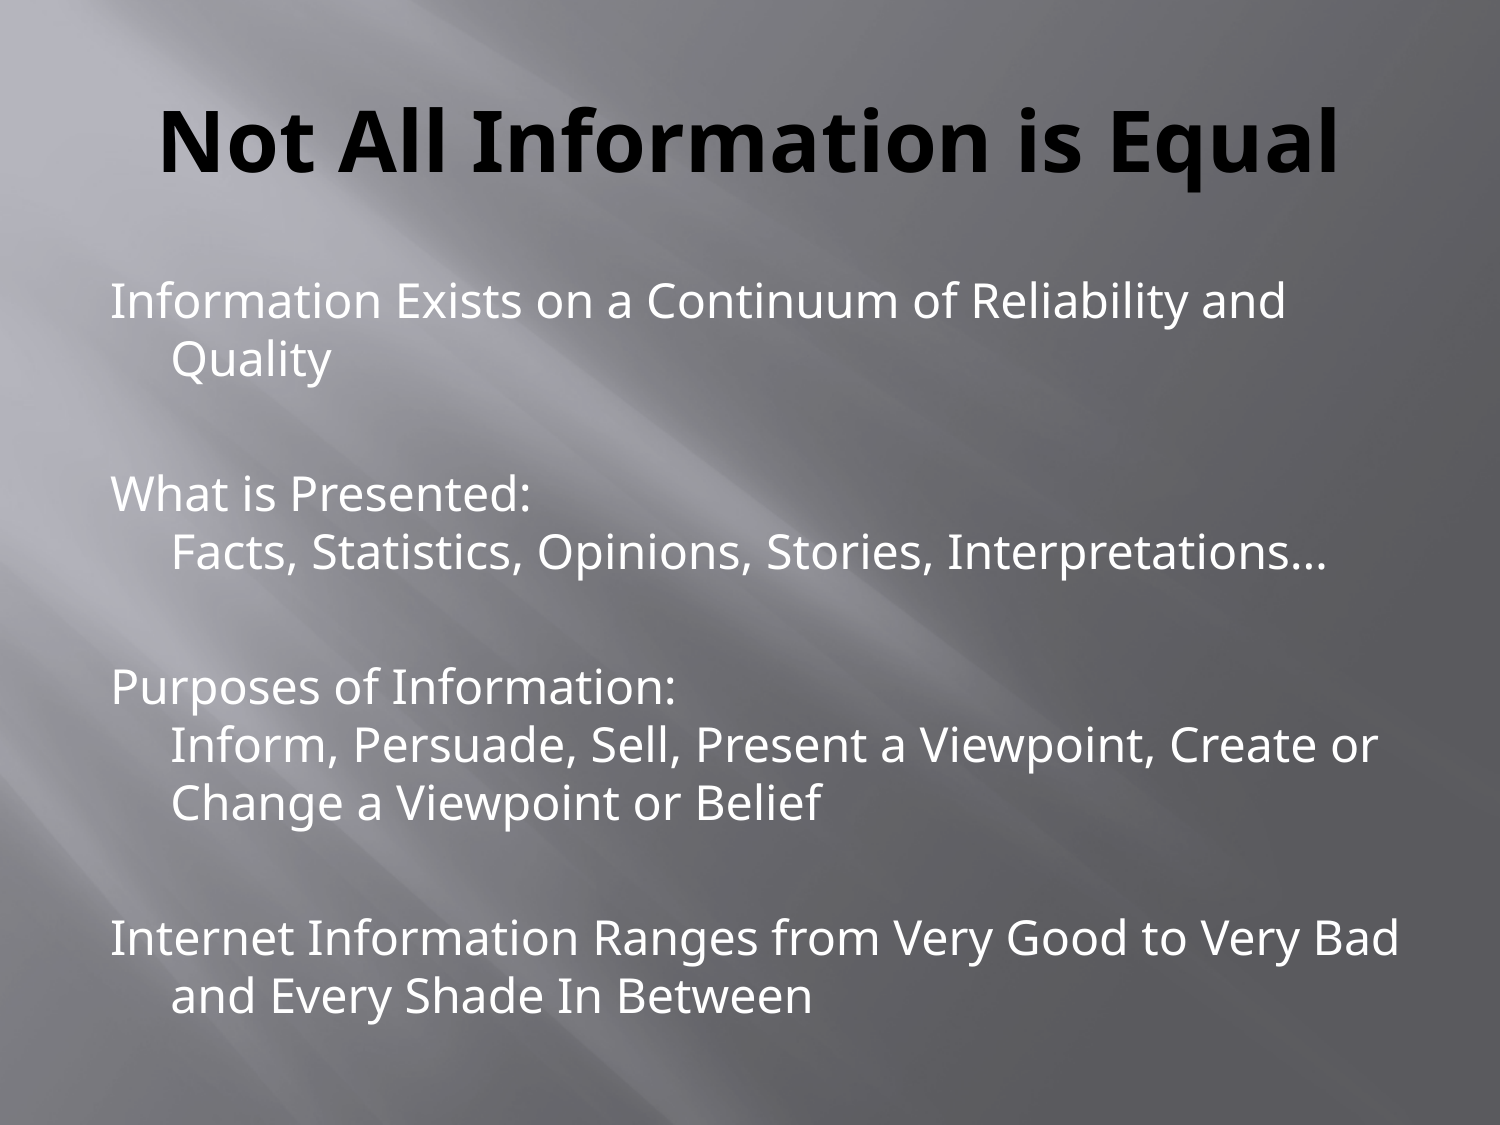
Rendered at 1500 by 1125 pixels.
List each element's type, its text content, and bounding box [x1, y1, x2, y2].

list Information Exists on a Continuum of Reliability and Quality What is Presented: Facts, Statistics, Opinions, Stories, Interpretations… Purposes of Information: Inform, Persuade, Sell, Present a Viewpoint, Create or Change a Viewpoint or Belief Internet Information Ranges from Very Good to Very Bad and Every Shade In Between [75, 262, 1425, 1035]
title Not All Information is Equal [75, 45, 1425, 233]
